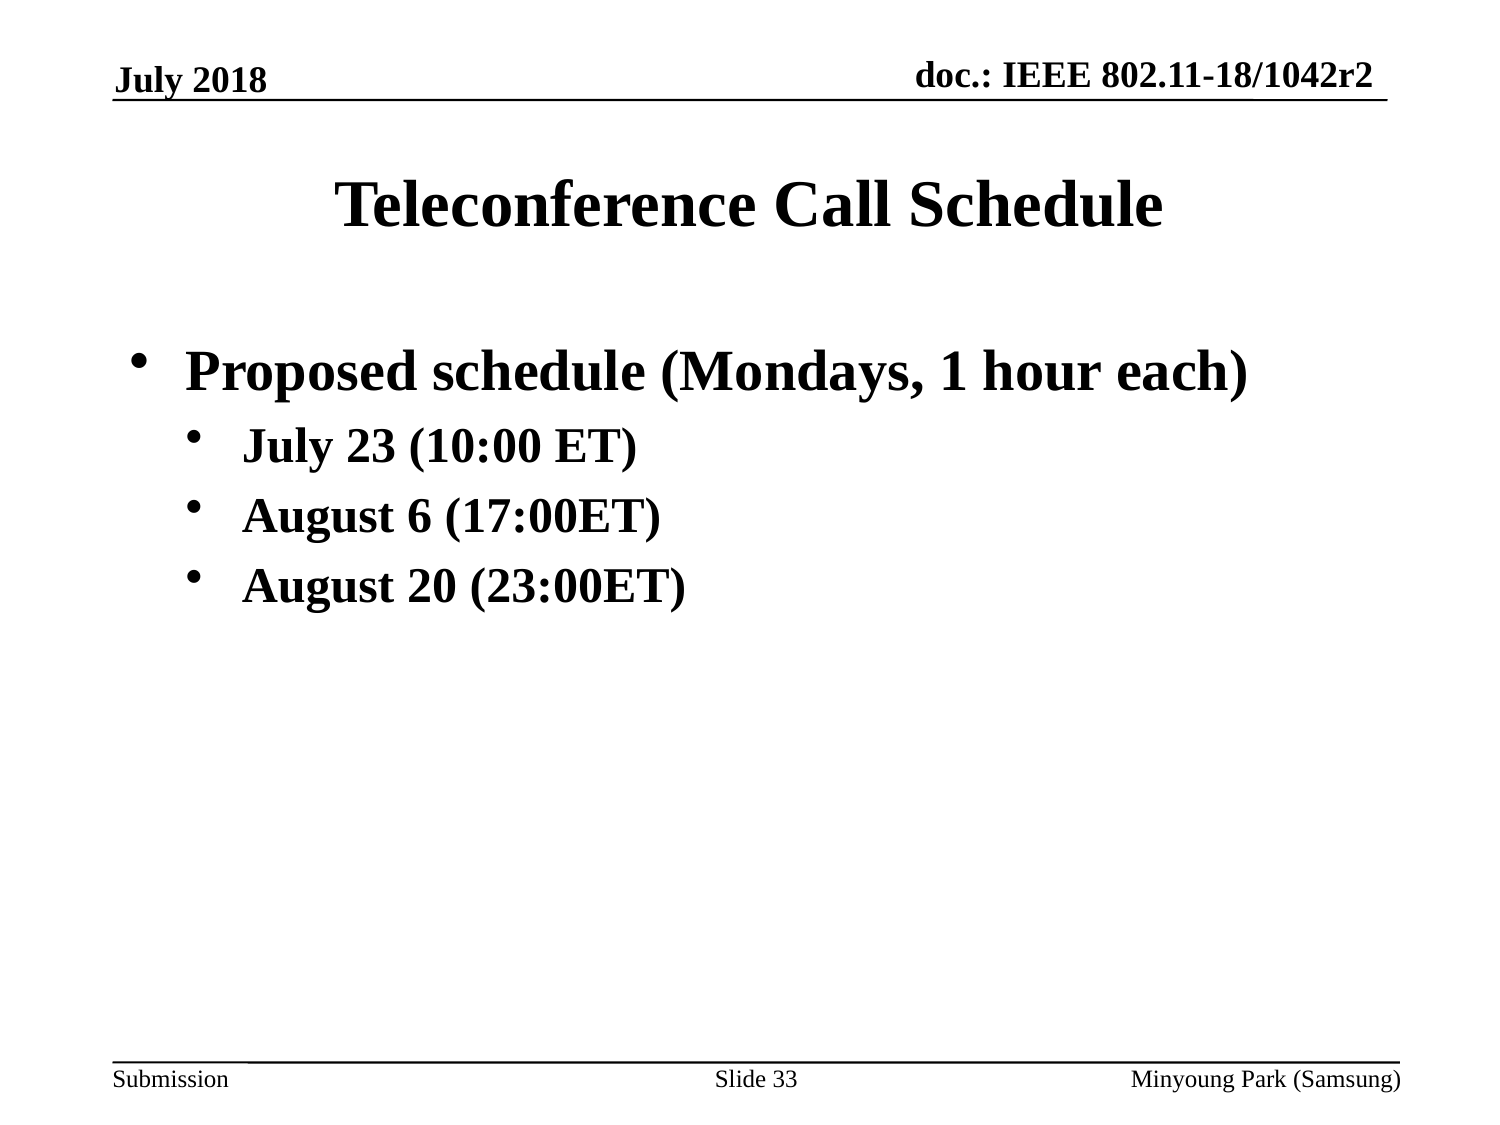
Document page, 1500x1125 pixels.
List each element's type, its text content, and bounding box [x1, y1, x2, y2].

list Proposed schedule (Mondays, 1 hour each) July 23 (10:00 ET) August 6 (17:00ET) August 20 (23:00ET) [114, 324, 1388, 1000]
footer Minyoung Park (Samsung) [949, 1061, 1402, 1093]
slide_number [114, 54, 335, 101]
title Teleconference Call Schedule [112, 112, 1388, 288]
slide_number Slide 33 [712, 1061, 800, 1093]
